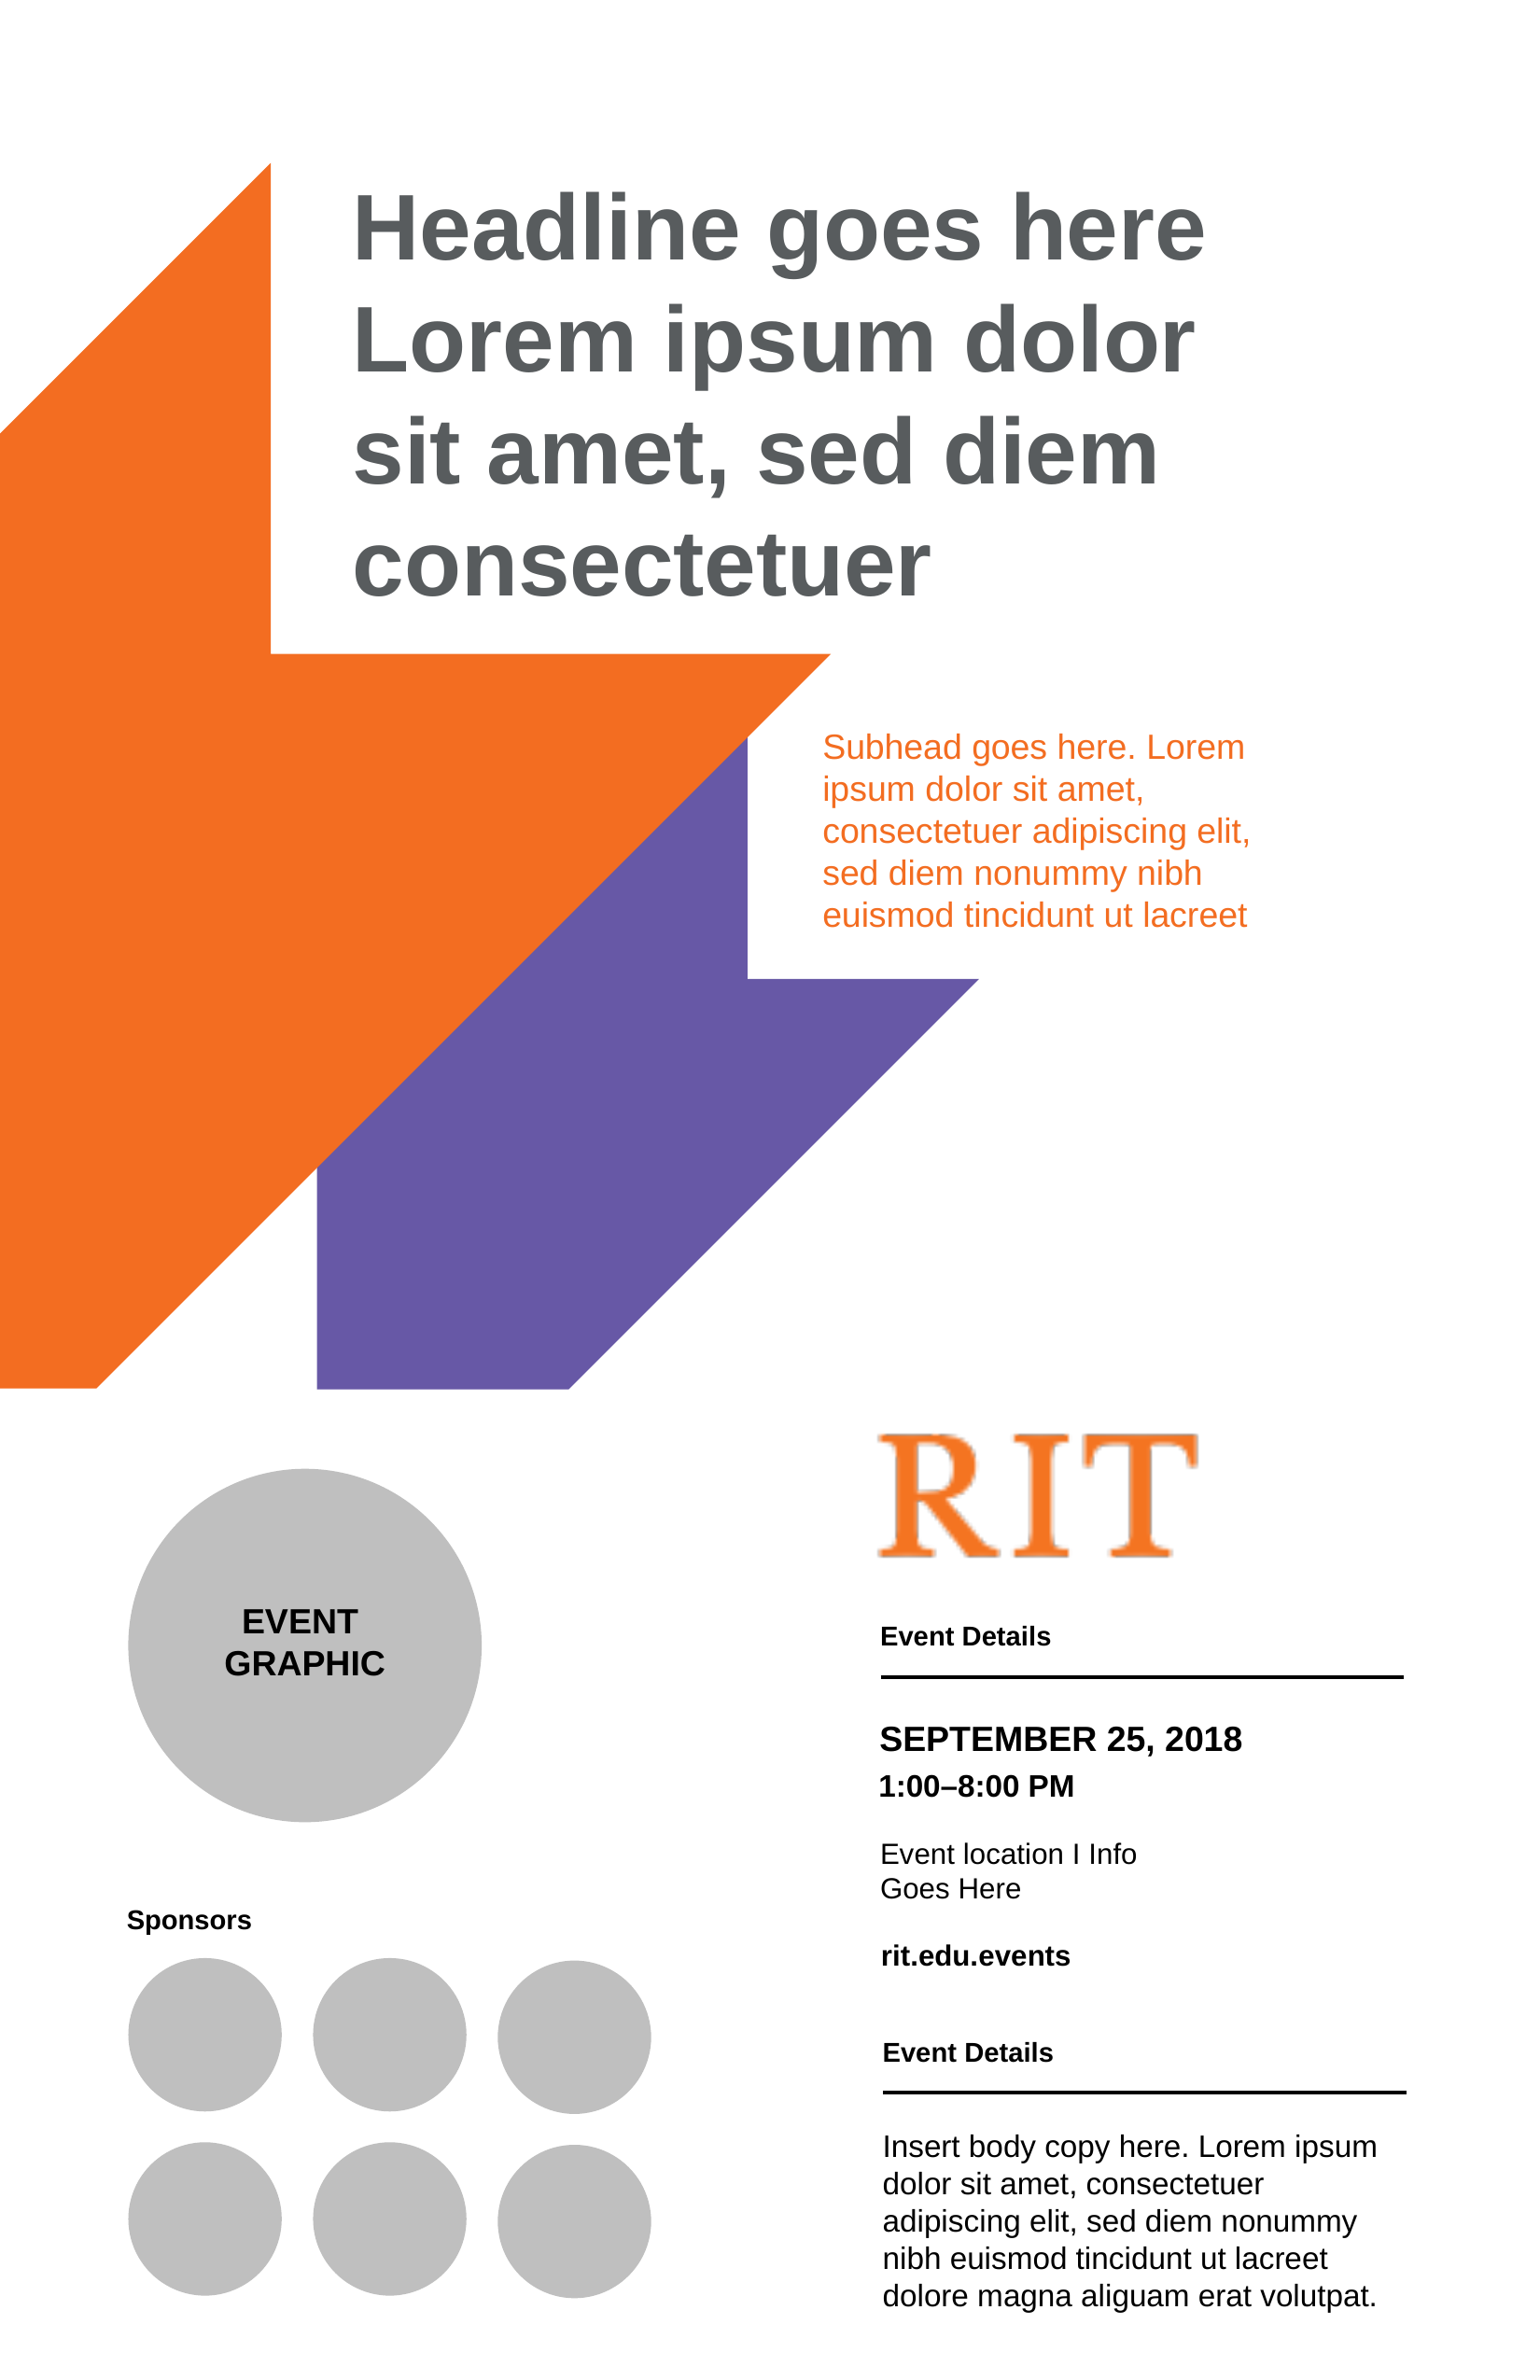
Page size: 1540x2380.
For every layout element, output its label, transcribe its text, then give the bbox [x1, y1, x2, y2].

text_box Subhead goes here. Lorem ipsum dolor sit amet, consectetuer adipiscing elit, sed diem nonummy nibh euismod tincidunt ut lacreet [808, 717, 1282, 1010]
text_box Headline goes here Lorem ipsum dolor sit amet, sed diem consectetuer [339, 160, 1230, 622]
text_box [315, 739, 950, 1391]
text_box Sponsors [113, 1895, 423, 1943]
text_box [127, 1467, 483, 1824]
text_box Insert body copy here. Lorem ipsum dolor sit amet, consectetuer adipiscing elit, sed diem nonummy nibh euismod tincidunt ut lacreet dolore magna aliguam erat volutpat. [868, 2120, 1407, 2380]
picture [865, 1407, 1202, 1580]
text_box Event Details [866, 1611, 1276, 1659]
text_box [312, 1956, 468, 2113]
text_box EVENT GRAPHIC [173, 1591, 438, 1700]
text_box [127, 2141, 283, 2297]
text_box [312, 2141, 468, 2297]
text_box [497, 2143, 652, 2300]
text_box Event Details [868, 2027, 1279, 2075]
text_box [127, 1956, 283, 2113]
text_box rit.edu.events [867, 1929, 1277, 1980]
text_box SEPTEMBER 25, 2018 [865, 1709, 1276, 1757]
text_box [497, 1959, 652, 2115]
text_box Event location I Info Goes Here [866, 1827, 1163, 1930]
text_box 1:00–8:00 PM [864, 1759, 1275, 1807]
text_box [0, 161, 833, 1390]
